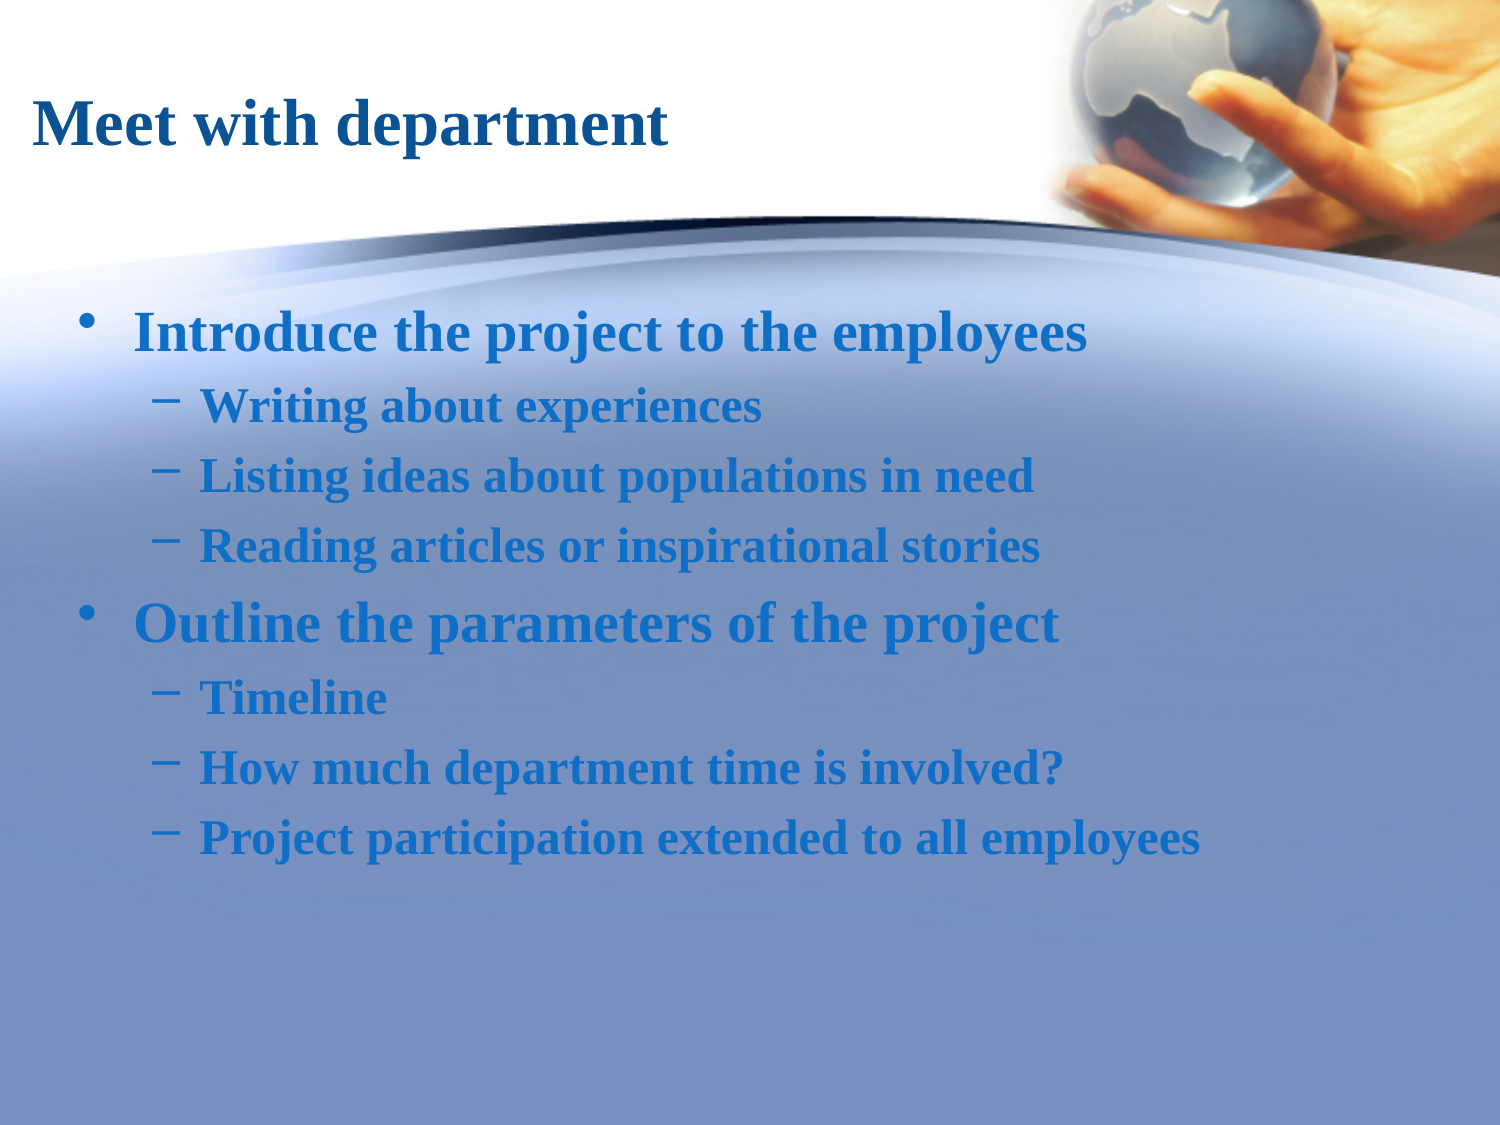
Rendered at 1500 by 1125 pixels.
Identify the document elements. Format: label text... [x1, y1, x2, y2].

picture [0, 0, 1500, 1125]
list Introduce the project to the employees Writing about experiences Listing ideas about populations in need Reading articles or inspirational stories Outline the parameters of the project Timeline How much department time is involved? Project participation extended to all employees [62, 285, 1438, 1023]
title Meet with department [17, 24, 1068, 213]
